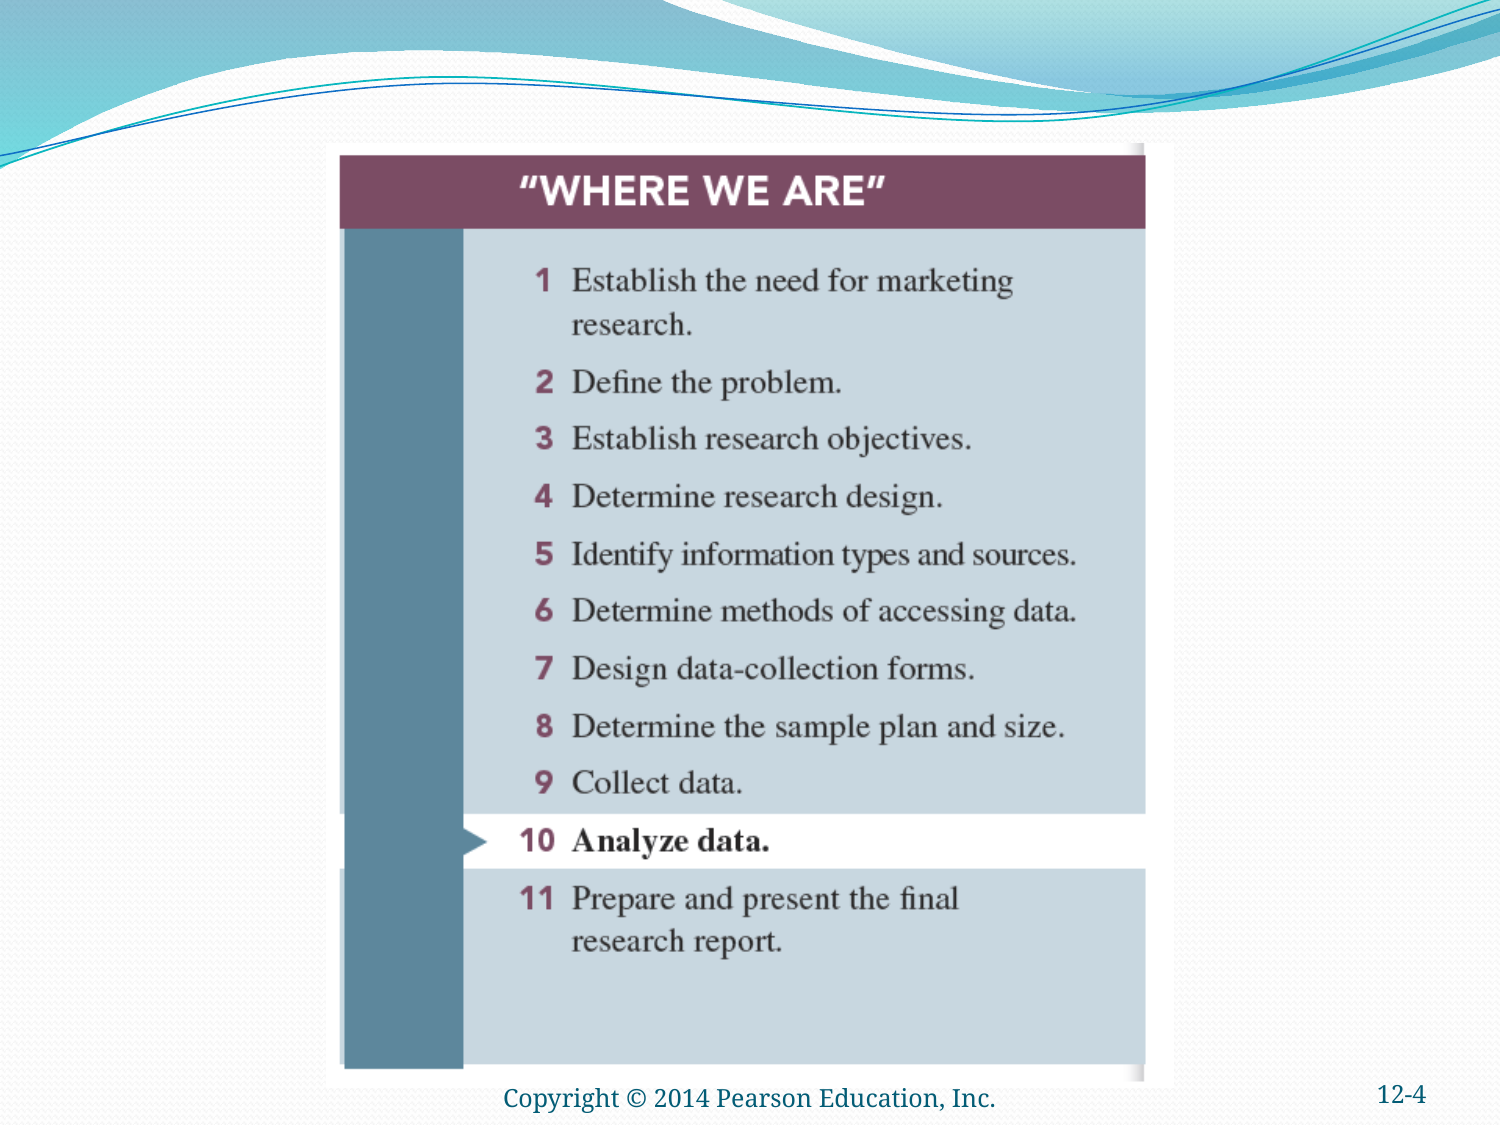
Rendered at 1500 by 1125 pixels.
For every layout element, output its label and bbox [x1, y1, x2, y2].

picture [326, 143, 1174, 1088]
